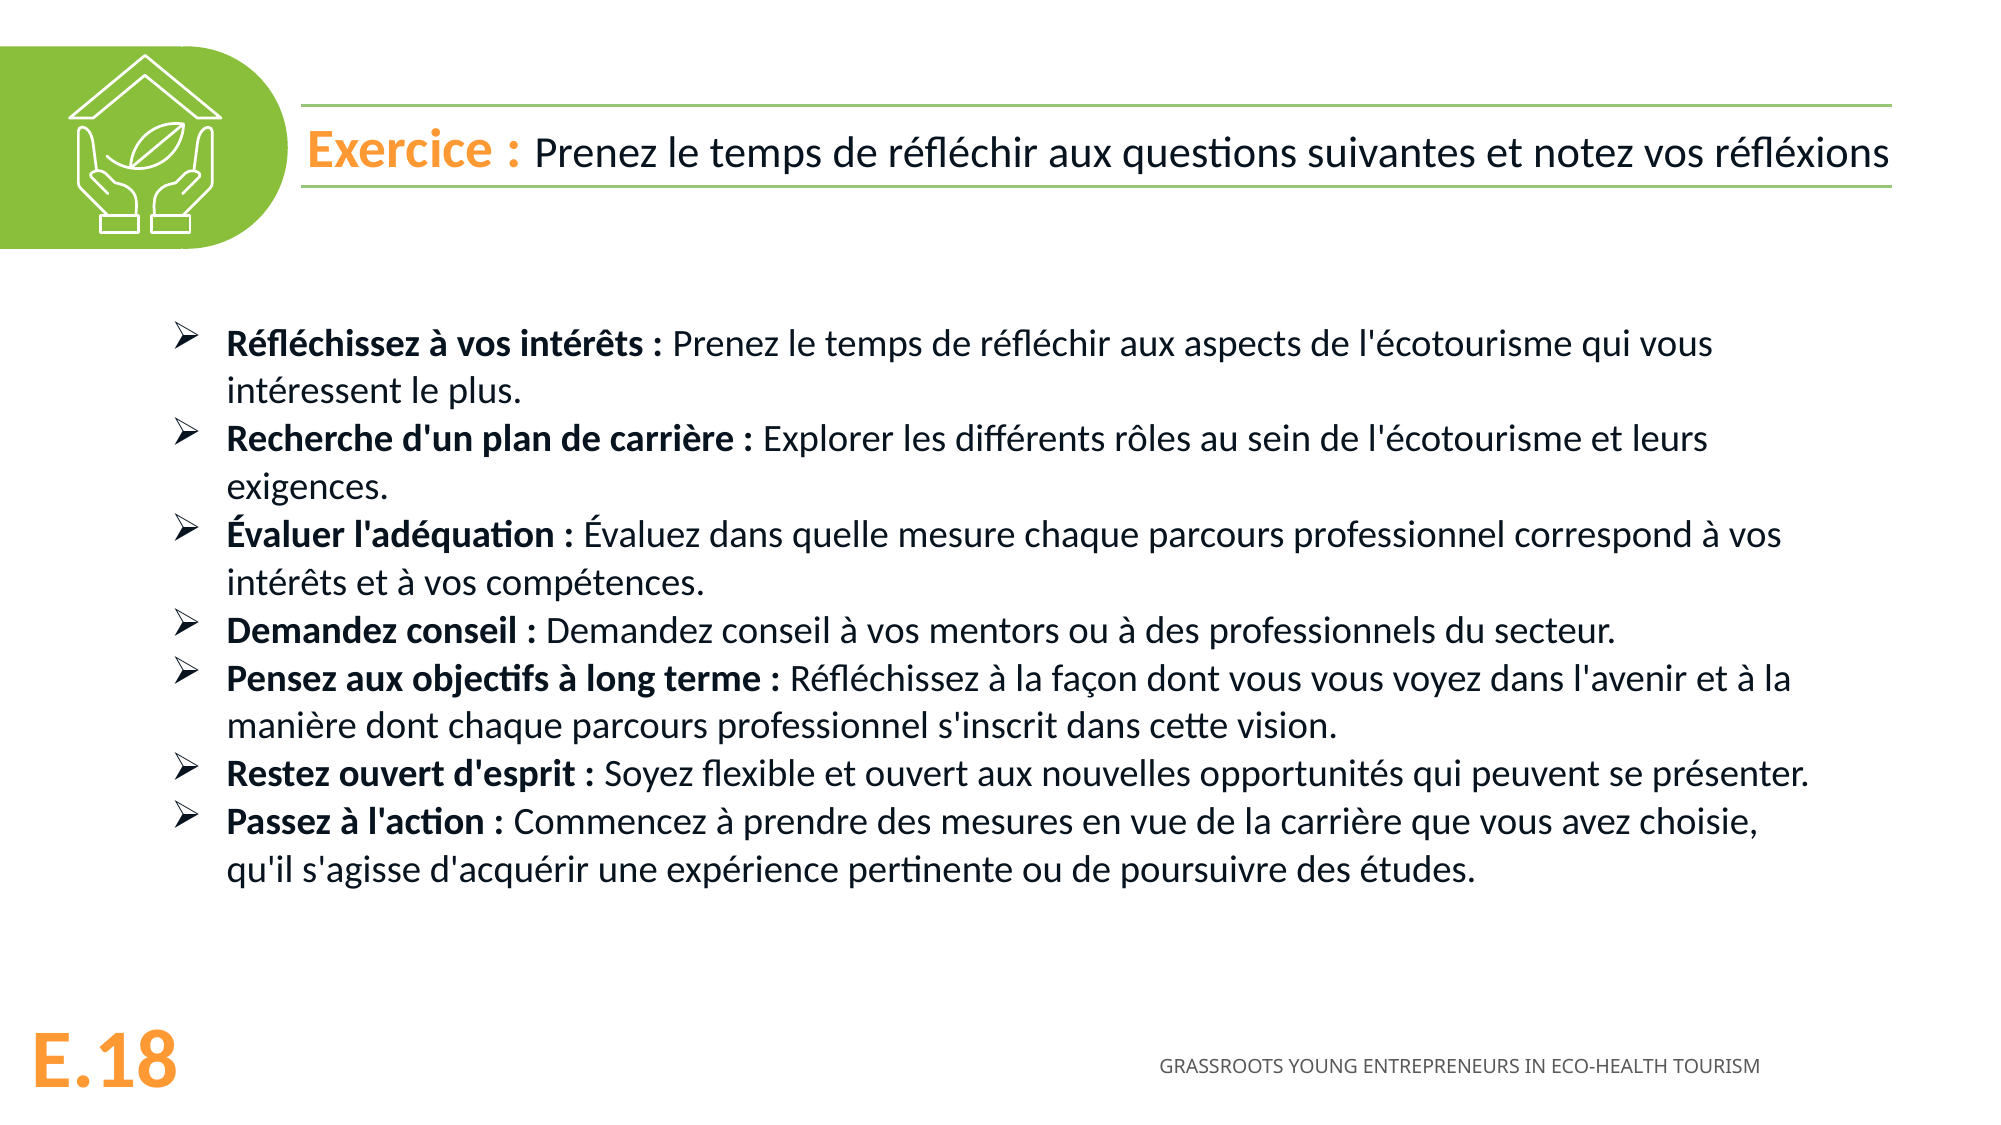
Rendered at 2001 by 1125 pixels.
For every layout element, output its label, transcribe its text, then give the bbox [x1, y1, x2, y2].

text_box E.18 [11, 1019, 300, 1125]
text_box GRASSROOTS YOUNG ENTREPRENEURS IN ECO-HEALTH TOURISM [1144, 1046, 1852, 1085]
list Réfléchissez à vos intérêts : Prenez le temps de réfléchir aux aspects de l'écotourisme qui vous intéressent le plus. Recherche d'un plan de carrière : Explorer les différents rôles au sein de l'écotourisme et leurs exigences. Évaluer l'adéquation : Évaluez dans quelle mesure chaque parcours professionnel correspond à vos intérêts et à vos compétences. Demandez conseil : Demandez conseil à vos mentors ou à des professionnels du secteur. Pensez aux objectifs à long terme : Réfléchissez à la façon dont vous vous voyez dans l'avenir et à la manière dont chaque parcours professionnel s'inscrit dans cette vision. Restez ouvert d'esprit : Soyez flexible et ouvert aux nouvelles opportunités qui peuvent se présenter. Passez à l'action : Commencez à prendre des mesures en vue de la carrière que vous avez choisie, qu'il s'agisse d'acquérir une expérience pertinente ou de poursuivre des études. [106, 296, 1835, 964]
text_box [0, 46, 287, 249]
list Exercice : Prenez le temps de réfléchir aux questions suivantes et notez vos réfléxions [287, 82, 1950, 254]
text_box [68, 54, 222, 233]
